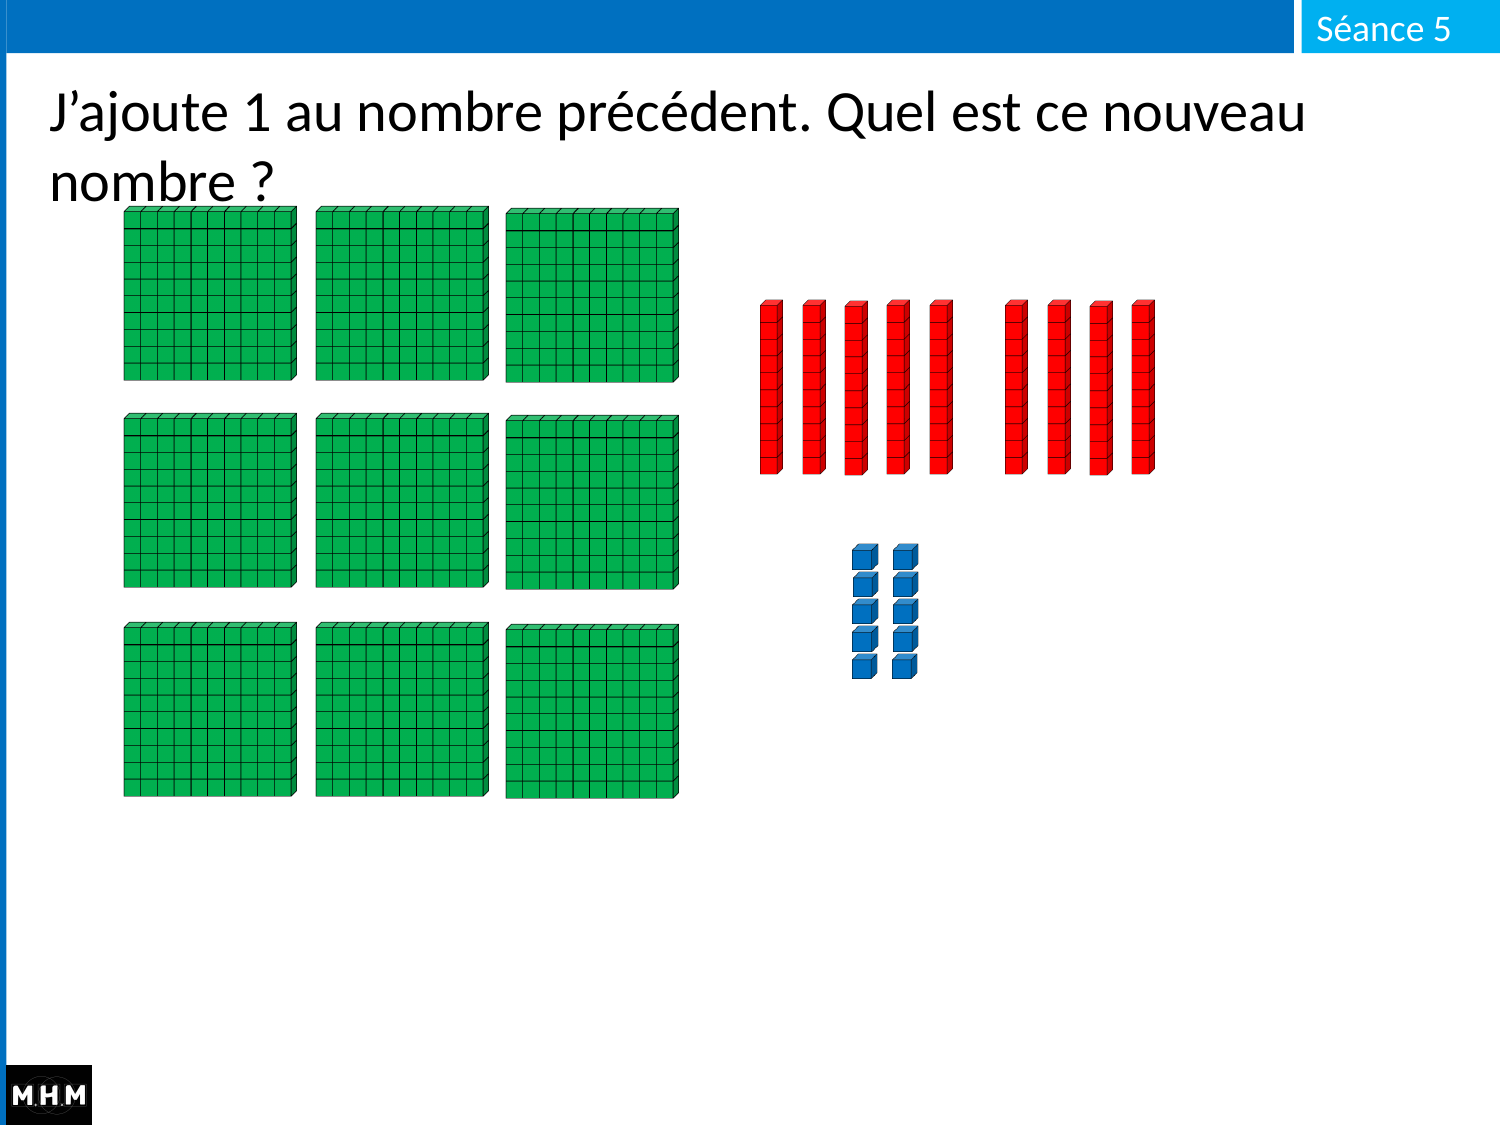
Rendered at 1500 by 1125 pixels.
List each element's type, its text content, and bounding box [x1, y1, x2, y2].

picture [843, 299, 870, 477]
picture [313, 620, 491, 798]
picture [121, 411, 298, 589]
text_box J’ajoute 1 au nombre précédent. Quel est ce nouveau nombre ? [34, 66, 1359, 221]
picture [6, 1065, 92, 1125]
picture [502, 622, 680, 801]
picture [890, 542, 921, 680]
picture [1046, 298, 1073, 476]
picture [313, 411, 491, 589]
picture [502, 413, 680, 591]
picture [313, 204, 491, 382]
picture [801, 298, 828, 476]
picture [1088, 299, 1115, 477]
picture [1130, 298, 1158, 476]
picture [849, 542, 880, 680]
picture [758, 298, 786, 476]
picture [885, 298, 913, 476]
picture [121, 204, 298, 382]
picture [1003, 298, 1031, 476]
picture [928, 298, 955, 476]
picture [121, 620, 298, 798]
picture [502, 206, 680, 384]
